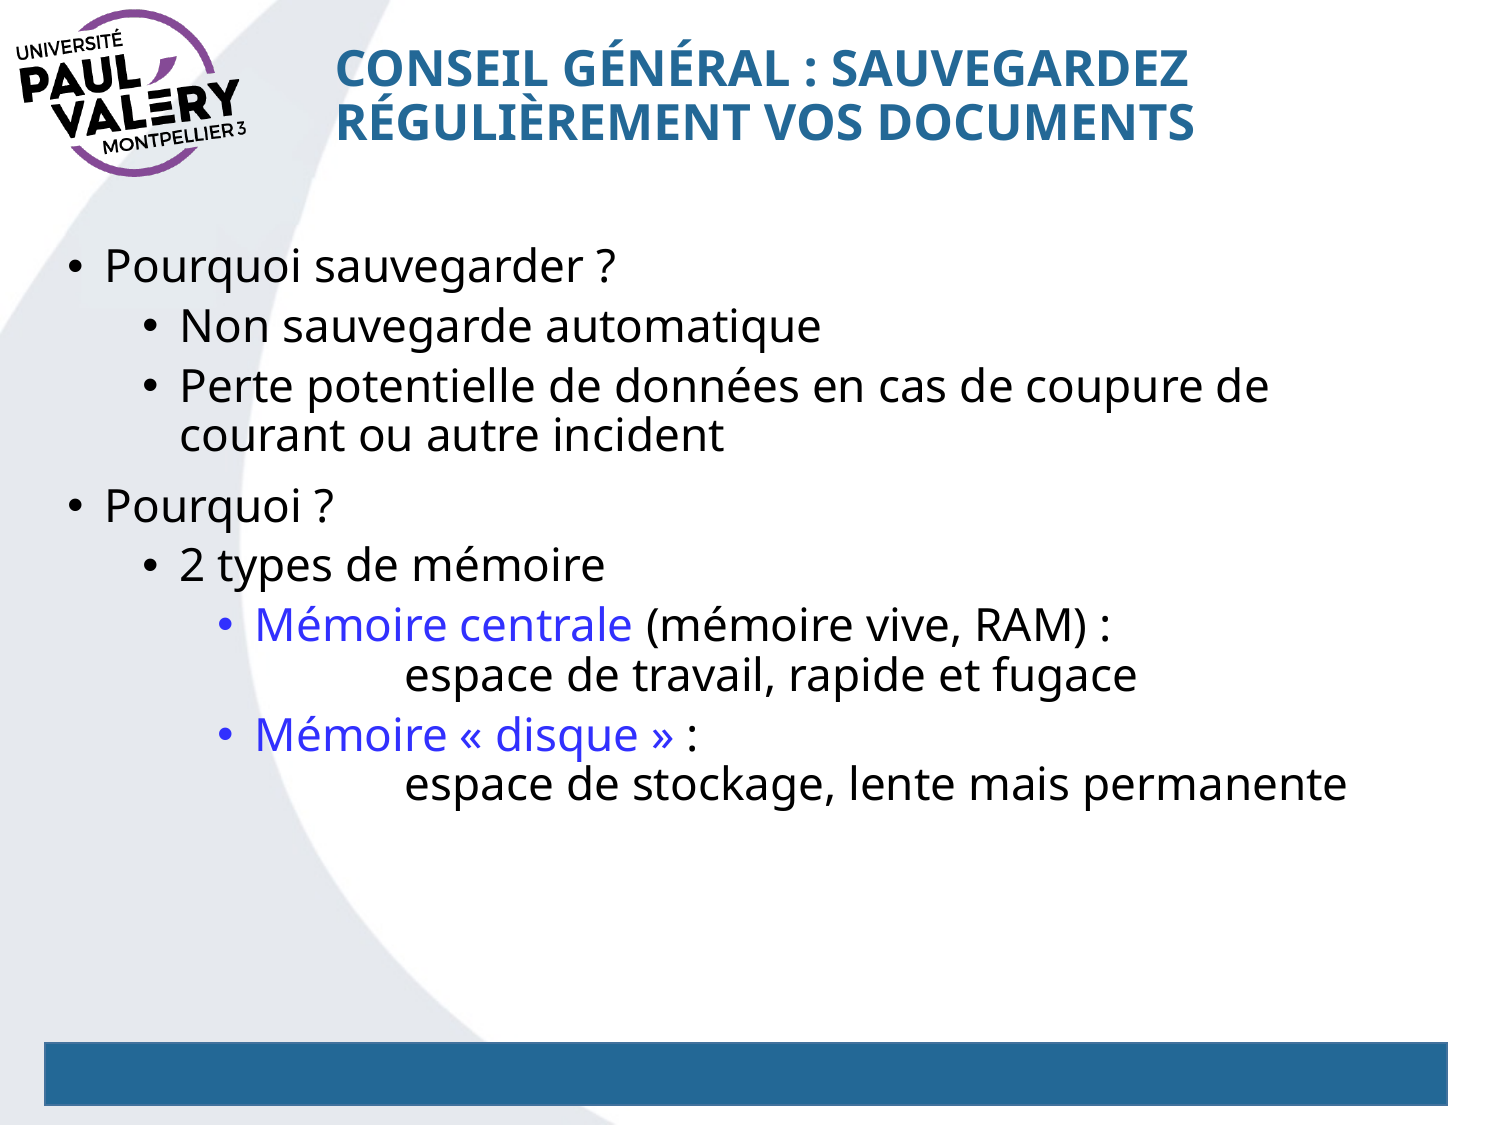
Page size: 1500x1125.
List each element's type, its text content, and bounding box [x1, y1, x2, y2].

picture [0, 0, 1500, 1125]
title Conseil général : sauvegardez régulièrement vos documents [319, 28, 1446, 168]
list Pourquoi sauvegarder ? Non sauvegarde automatique Perte potentielle de données en cas de coupure de courant ou autre incident Pourquoi ? 2 types de mémoire Mémoire centrale (mémoire vive, RAM) : espace de travail, rapide et fugace Mémoire « disque » : espace de stockage, lente mais permanente [52, 235, 1446, 1001]
